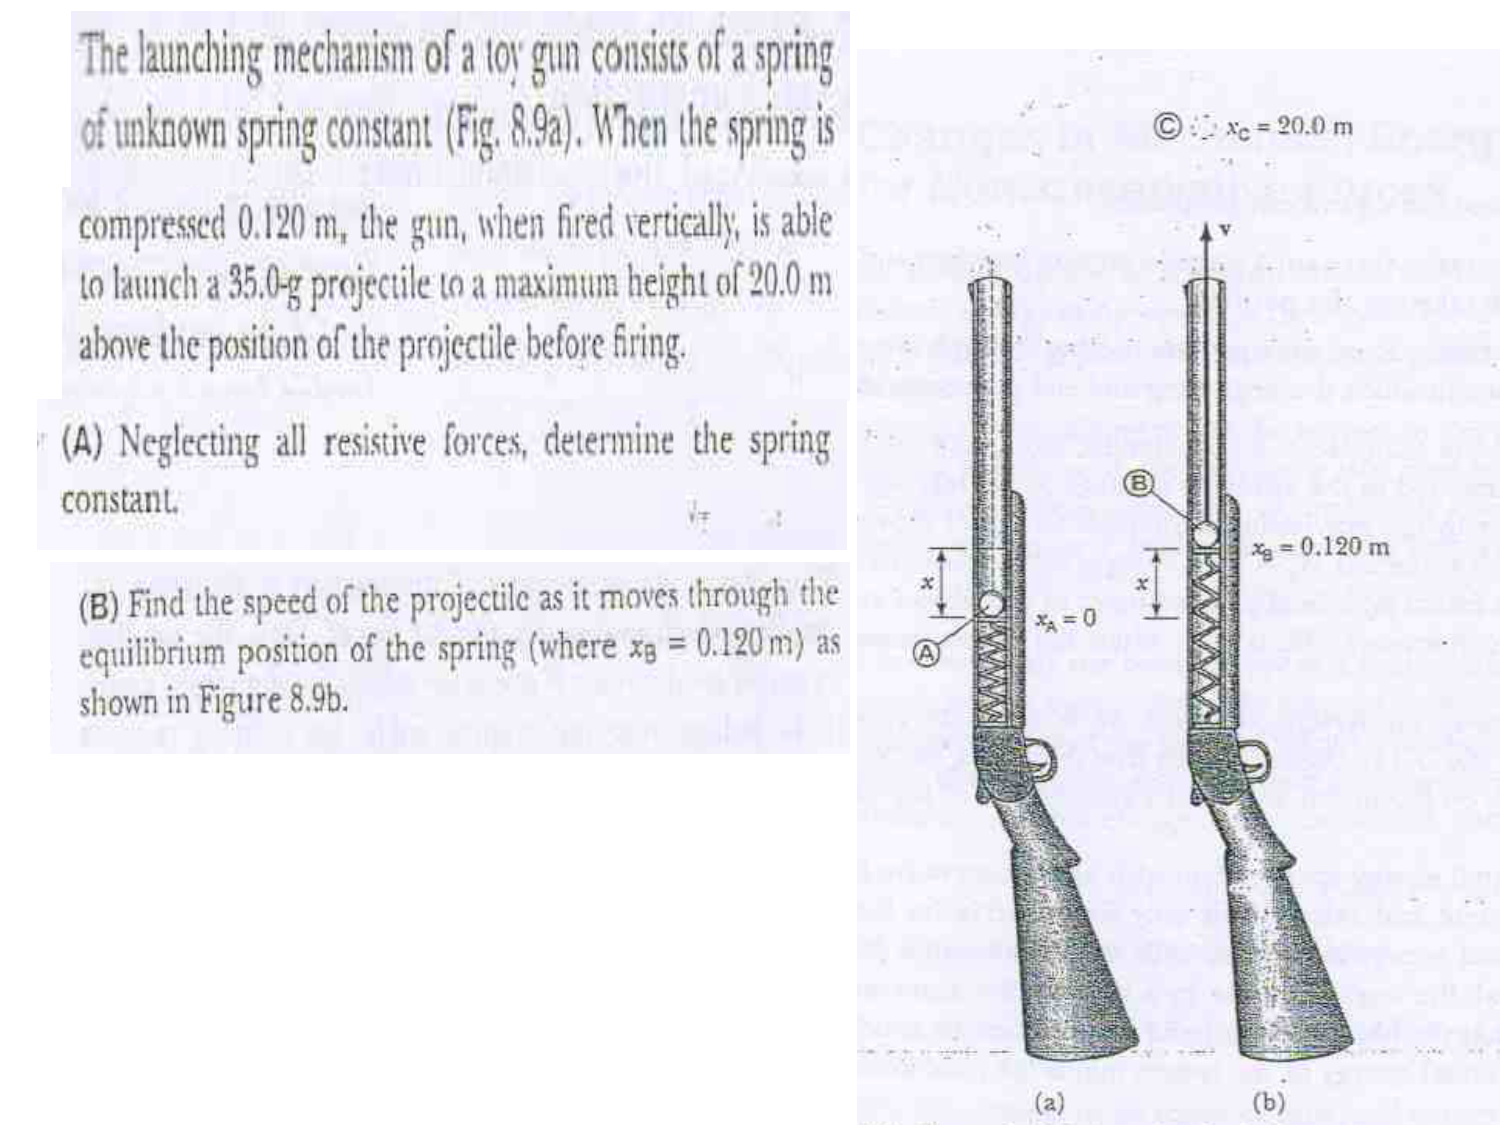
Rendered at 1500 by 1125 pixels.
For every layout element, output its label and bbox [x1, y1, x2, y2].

picture [857, 49, 1500, 1125]
picture [37, 11, 851, 551]
picture [49, 562, 851, 754]
